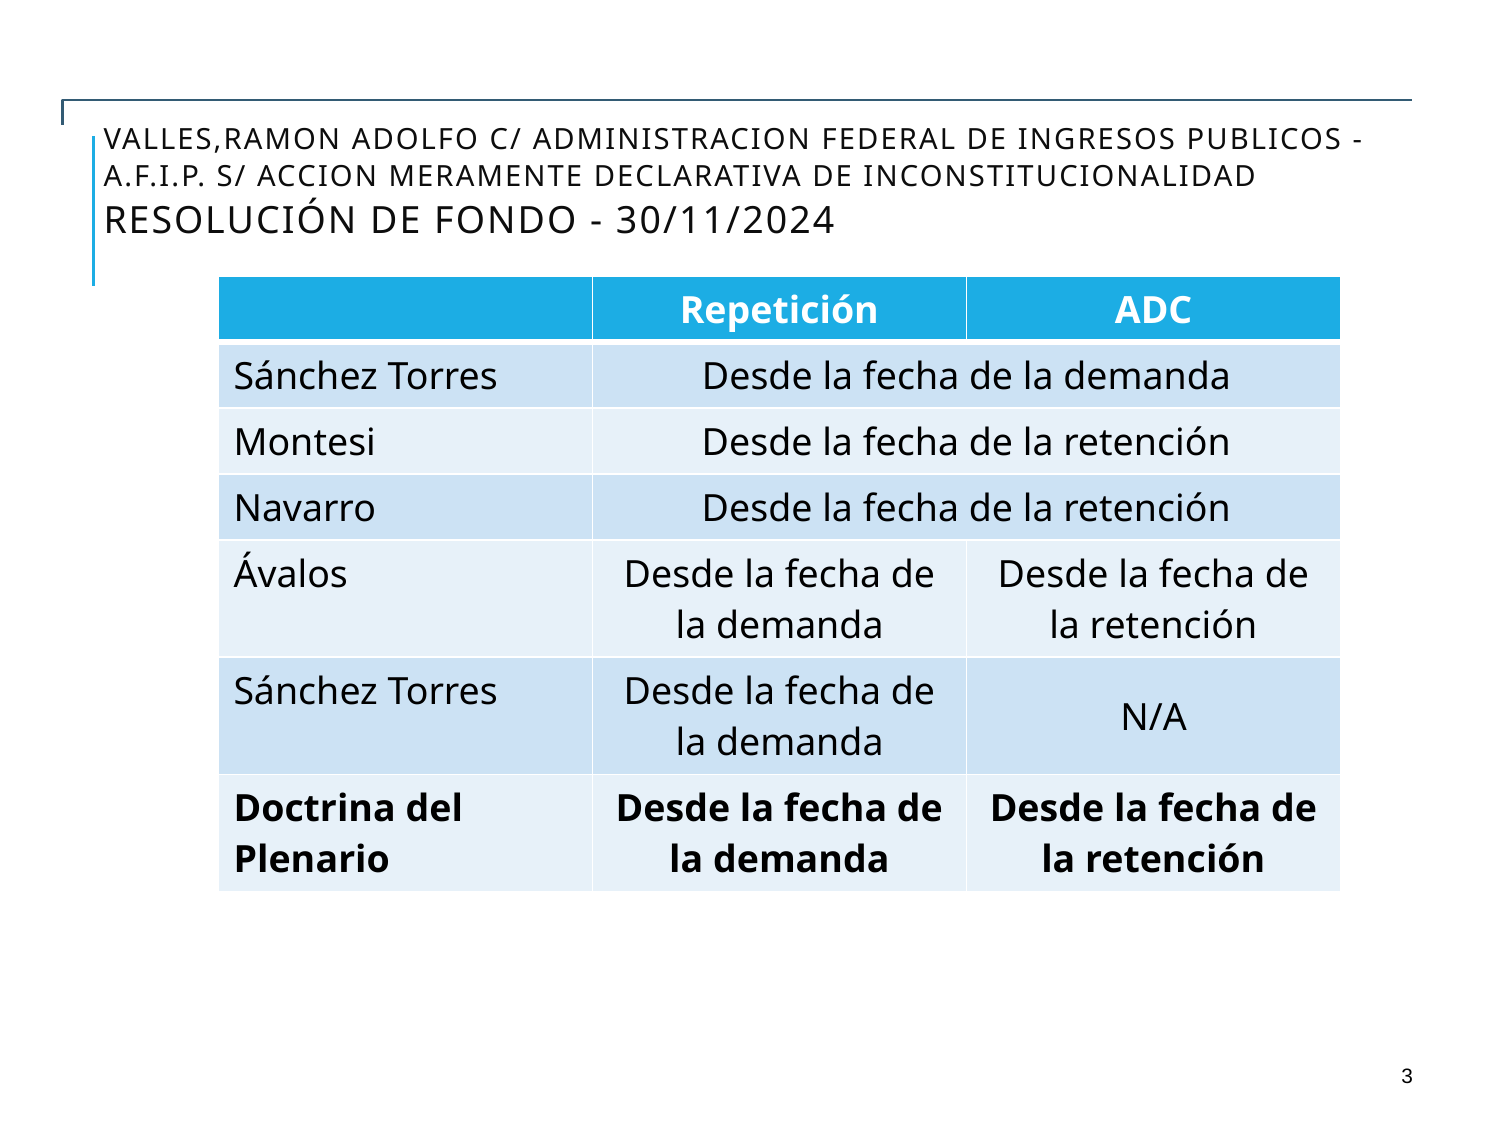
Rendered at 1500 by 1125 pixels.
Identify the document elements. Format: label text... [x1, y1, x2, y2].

table_cell Sánchez Torres [219, 345, 592, 407]
table_header Repetición [593, 277, 966, 339]
table_header [219, 277, 592, 339]
table_cell Desde la fecha de la demanda [593, 541, 966, 656]
table_cell Desde la fecha de la retención [593, 475, 1340, 539]
title VALLES,RAMON ADOLFO C/ ADMINISTRACION FEDERAL DE INGRESOS PUBLICOS - A.F.I.P. S/ ACCION MERAMENTE DECLARATIVA DE INCONSTITUCIONALIDAD Resolución de FONDO - 30/11/2024 [88, 149, 1414, 210]
table_header ADC [967, 277, 1340, 339]
table_cell Desde la fecha de la retención [967, 541, 1340, 656]
table_cell Desde la fecha de la retención [967, 775, 1340, 891]
table_cell Ávalos [219, 541, 592, 656]
table_cell Montesi [219, 409, 592, 473]
table_cell Desde la fecha de la demanda [593, 775, 966, 891]
table_cell Navarro [219, 475, 592, 539]
table_cell Doctrina del Plenario [219, 775, 592, 891]
table_cell Sánchez Torres [219, 658, 592, 774]
table_cell Desde la fecha de la demanda [593, 658, 966, 774]
table_cell Desde la fecha de la retención [593, 409, 1340, 473]
slide_number 3 [1162, 1062, 1413, 1088]
table_cell N/A [967, 658, 1340, 774]
table_cell Desde la fecha de la demanda [593, 345, 1340, 407]
